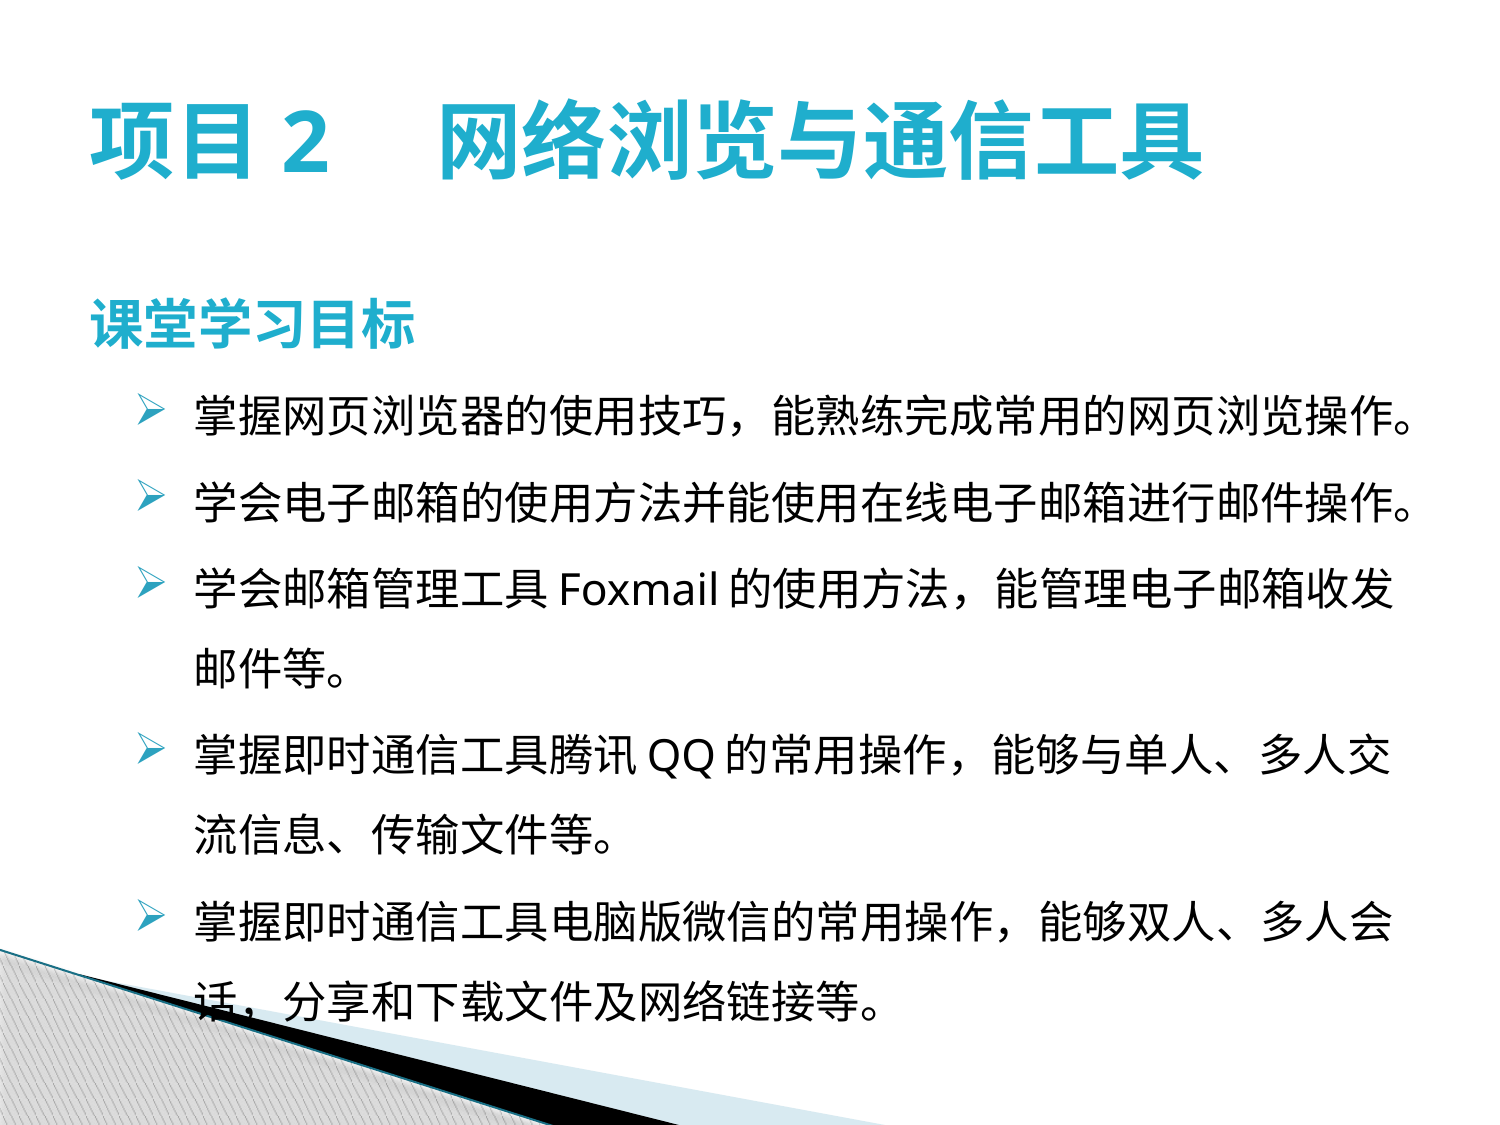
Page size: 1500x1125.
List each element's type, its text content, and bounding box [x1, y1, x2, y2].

title 项目2 网络浏览与通信工具 [75, 45, 1425, 233]
list 课堂学习目标 掌握网页浏览器的使用技巧，能熟练完成常用的网页浏览操作。 学会电子邮箱的使用方法并能使用在线电子邮箱进行邮件操作。 学会邮箱管理工具Foxmail的使用方法，能管理电子邮箱收发邮件等。 掌握即时通信工具腾讯QQ的常用操作，能够与单人、多人交流信息、传输文件等。 掌握即时通信工具电脑版微信的常用操作，能够双人、多人会话，分享和下载文件及网络链接等。 [75, 243, 1425, 1035]
